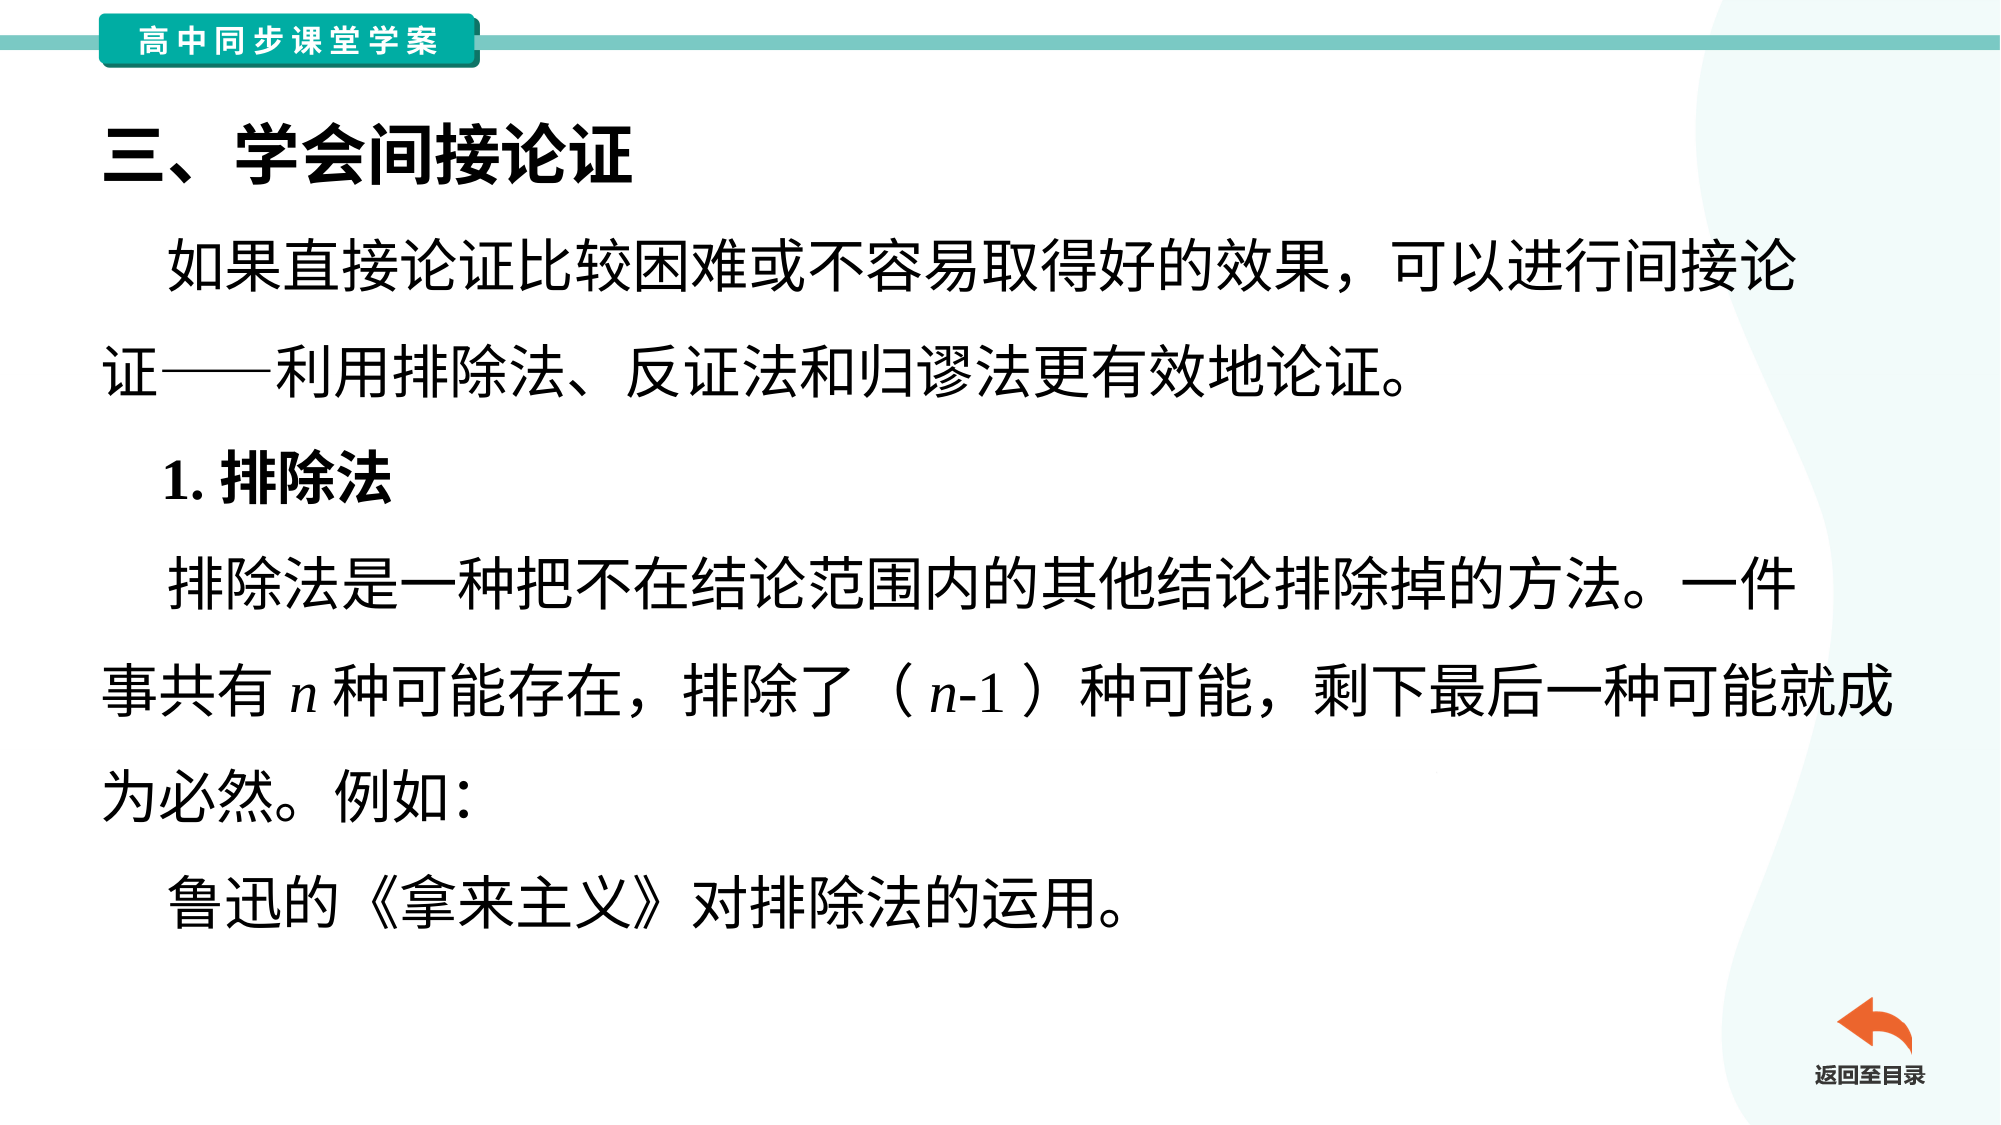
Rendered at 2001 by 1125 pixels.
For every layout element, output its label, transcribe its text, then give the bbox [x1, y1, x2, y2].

text_box 如果直接论证比较困难或不容易取得好的效果，可以进行间接论 证——利用排除法、反证法和归谬法更有效地论证。 1.排除法 排除法是一种把不在结论范围内的其他结论排除掉的方法。一件 事共有n种可能存在，排除了（n-1）种可能，剩下最后一种可能就成 为必然。例如： 鲁迅的《拿来主义》对排除法的运用。 [100, 192, 1899, 937]
picture [0, 0, 2000, 1125]
text_box 三、学会间接论证 [100, 76, 1899, 192]
